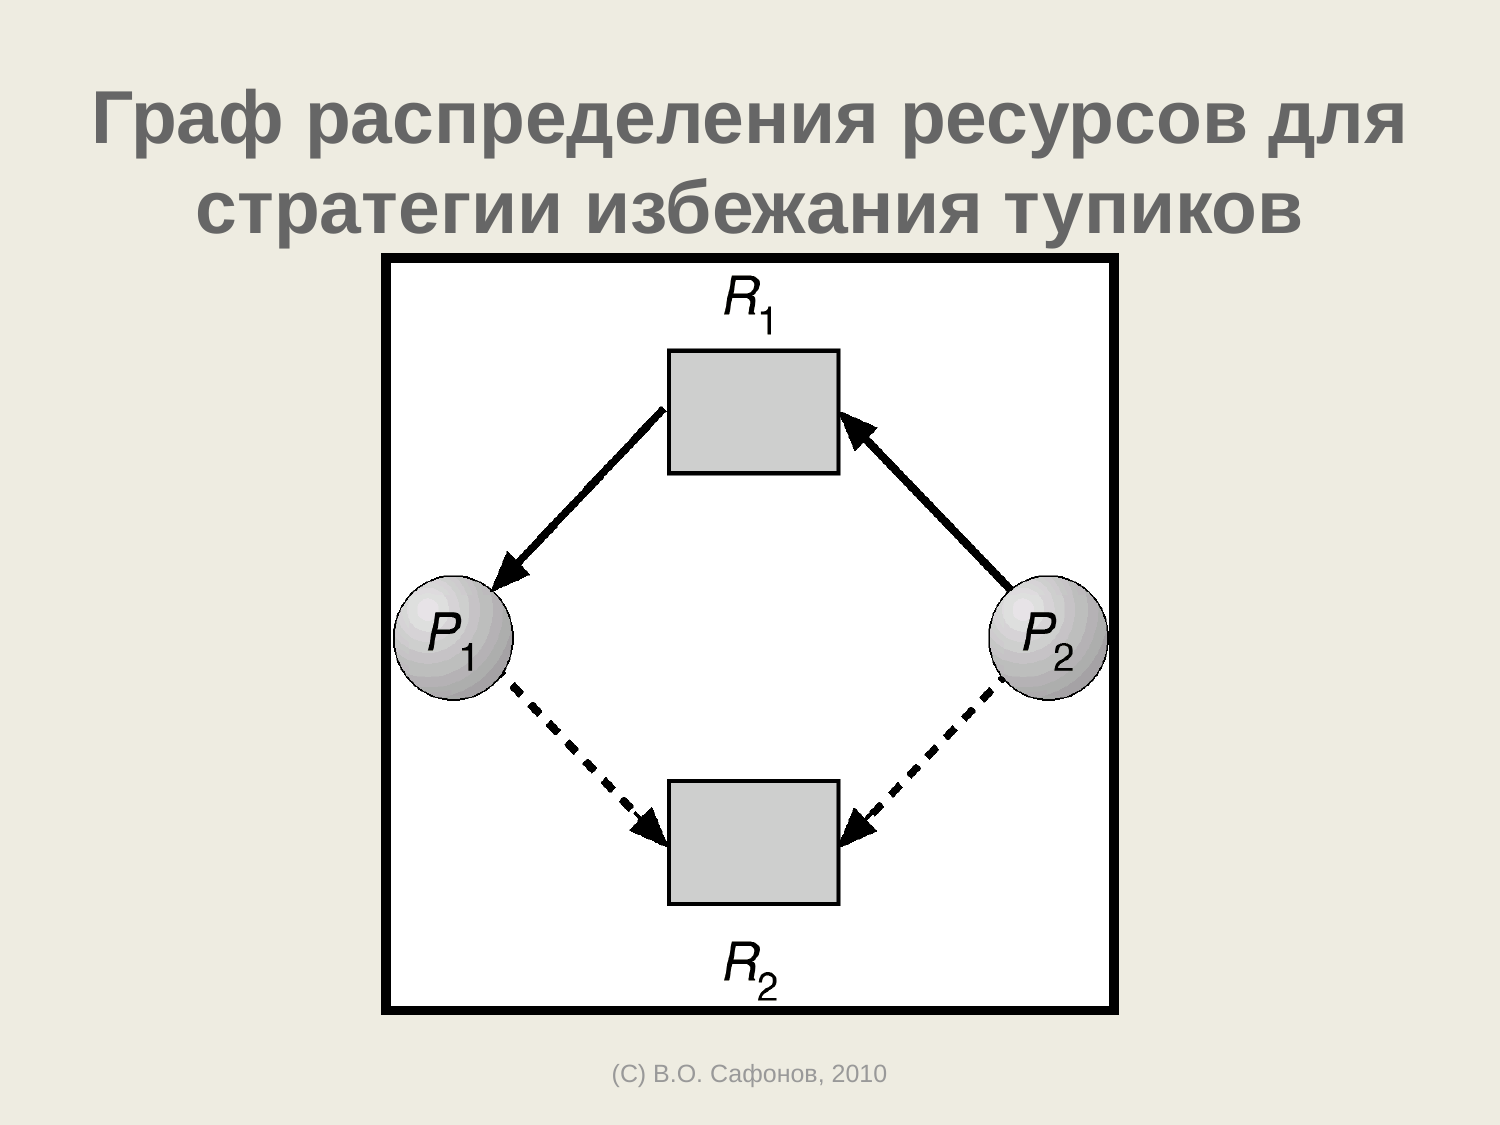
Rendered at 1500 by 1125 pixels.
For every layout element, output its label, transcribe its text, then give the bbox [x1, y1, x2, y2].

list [390, 262, 1110, 1006]
title Граф распределения ресурсов для стратегии избежания тупиков [74, 49, 1426, 268]
footer (C) В.О. Сафонов, 2010 [512, 1042, 988, 1103]
